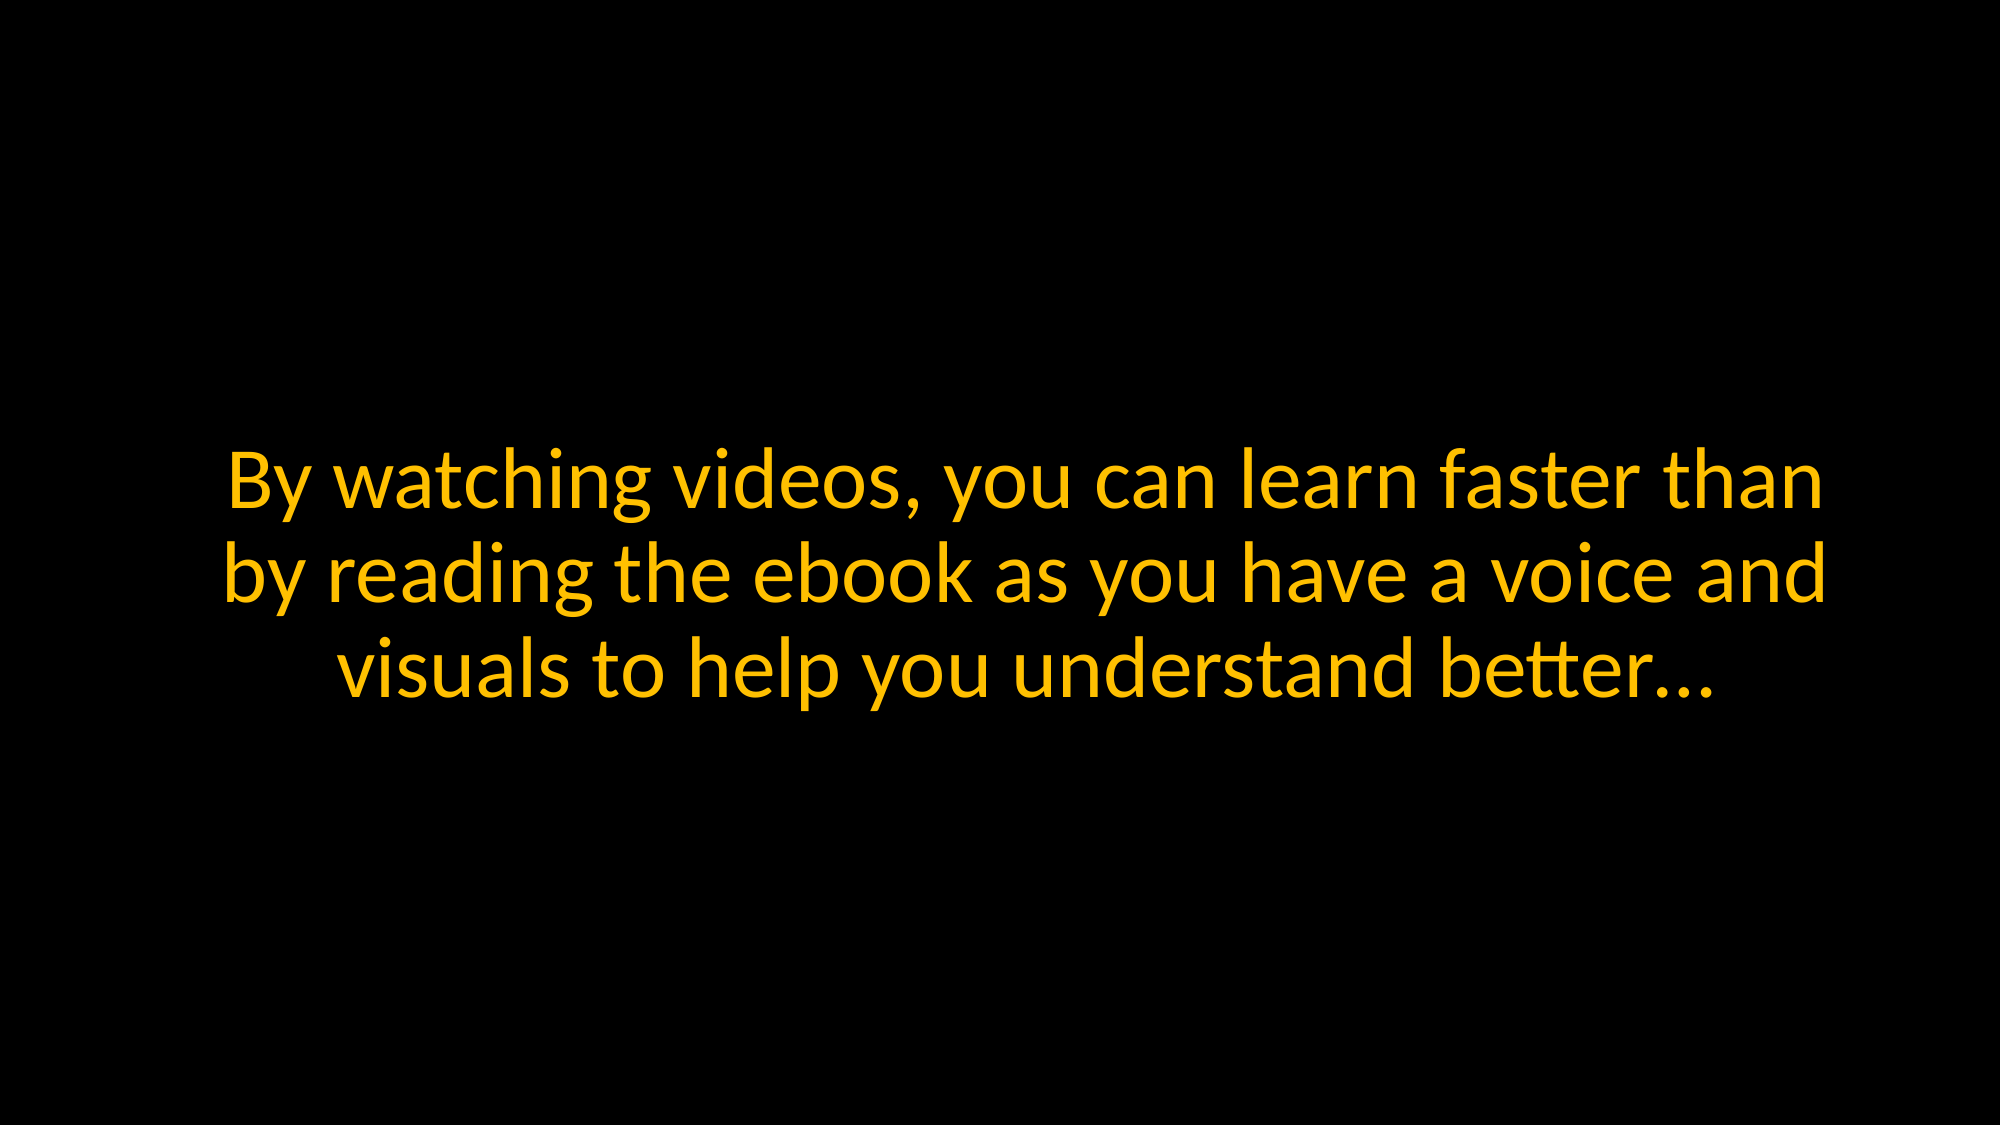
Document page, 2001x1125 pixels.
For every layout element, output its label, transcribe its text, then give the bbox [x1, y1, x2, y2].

list By watching videos, you can learn faster than by reading the ebook as you have a voice and visuals to help you understand better… [163, 425, 1889, 980]
